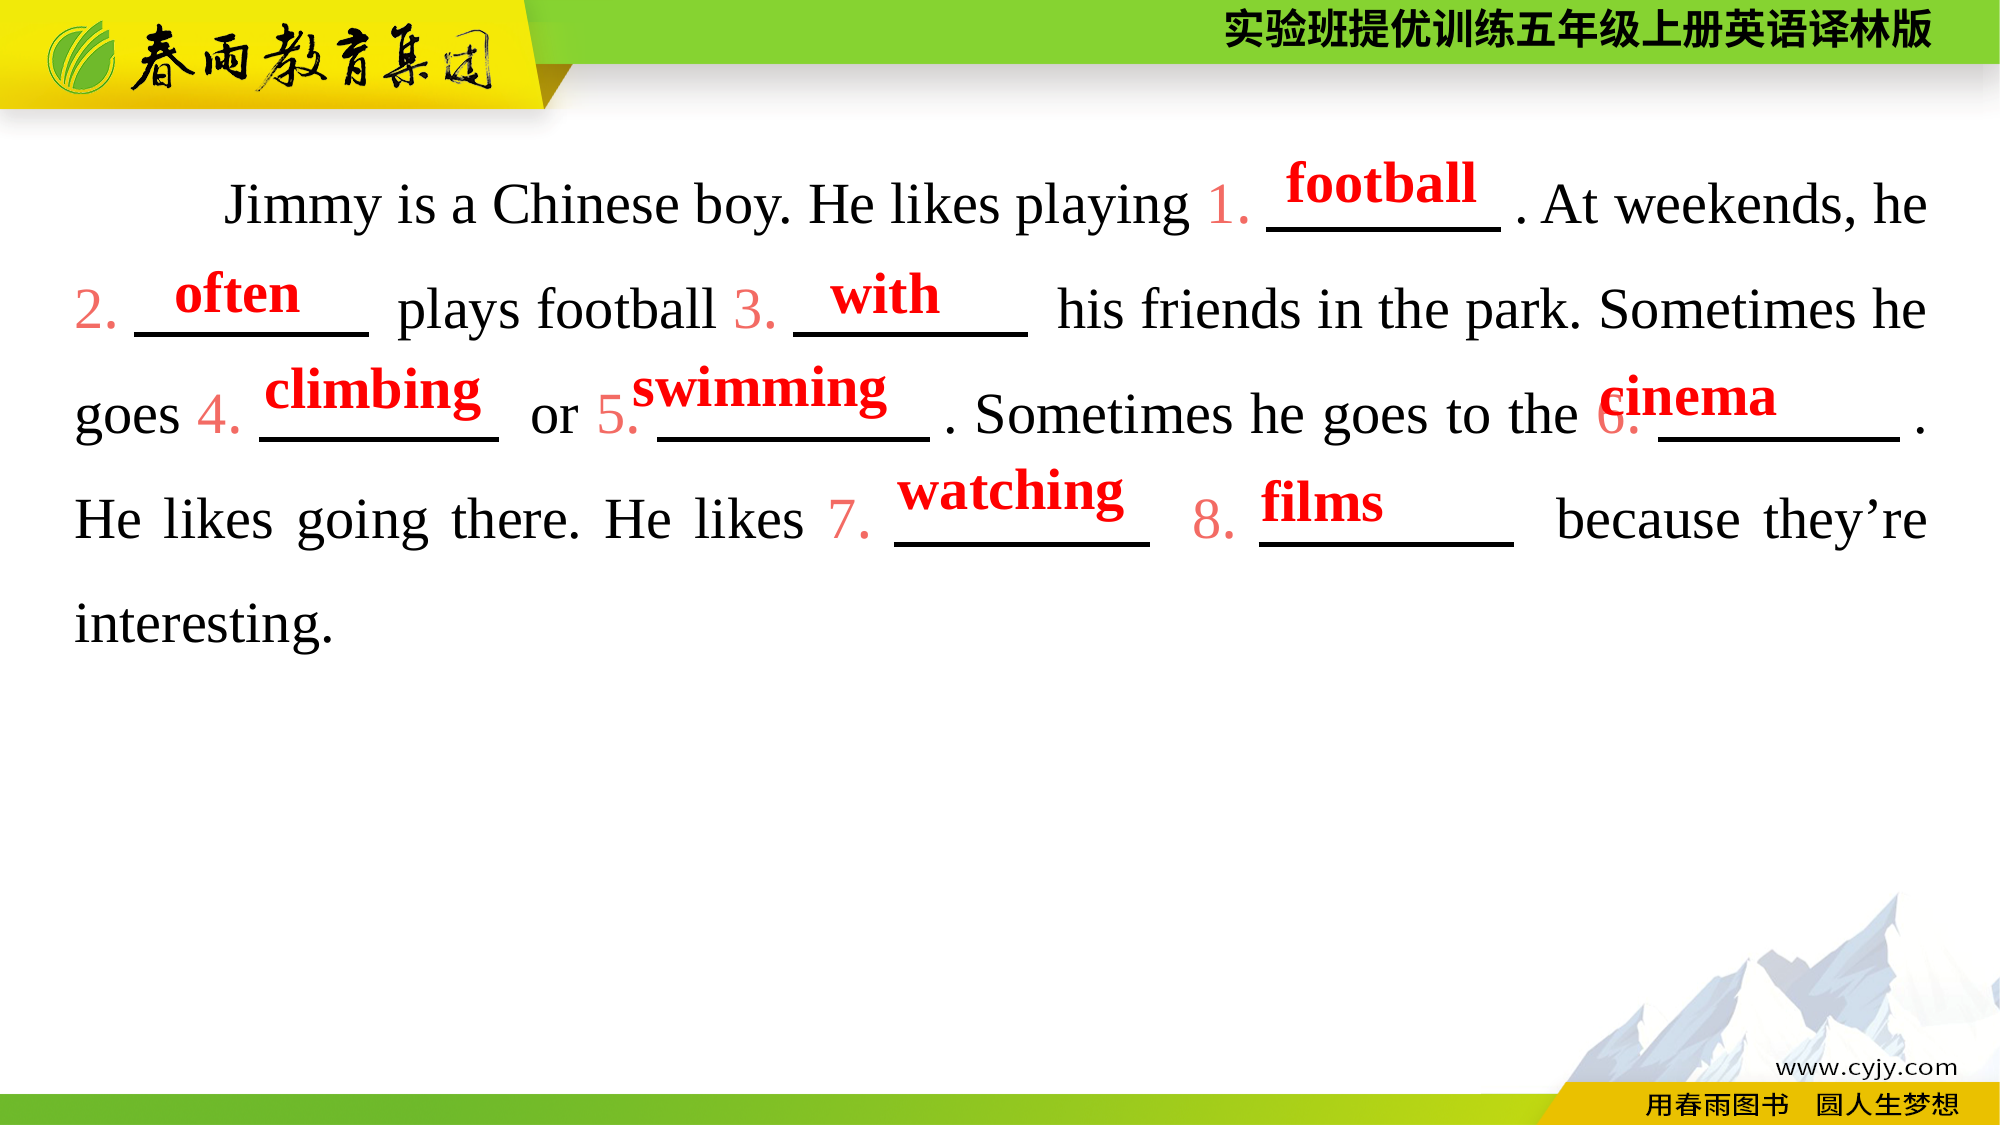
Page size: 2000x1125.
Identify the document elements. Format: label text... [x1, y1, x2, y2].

text_box often [159, 246, 316, 332]
text_box football [1271, 137, 1493, 222]
text_box films [1246, 456, 1400, 541]
text_box cinema [1585, 349, 1793, 435]
text_box climbing [249, 342, 497, 428]
text_box with [815, 248, 956, 334]
text_box swimming [617, 340, 904, 426]
text_box watching [883, 444, 1140, 529]
list Jimmy is a Chinese boy. He likes playing 1. . At weekends, he 2. plays football 3. his friends in the park. Sometimes he goes 4. or 5. . Sometimes he goes to the 6. . He likes going there. He likes 7. 8. because they’re interesting. [59, 122, 1944, 668]
picture [0, 0, 2000, 1125]
